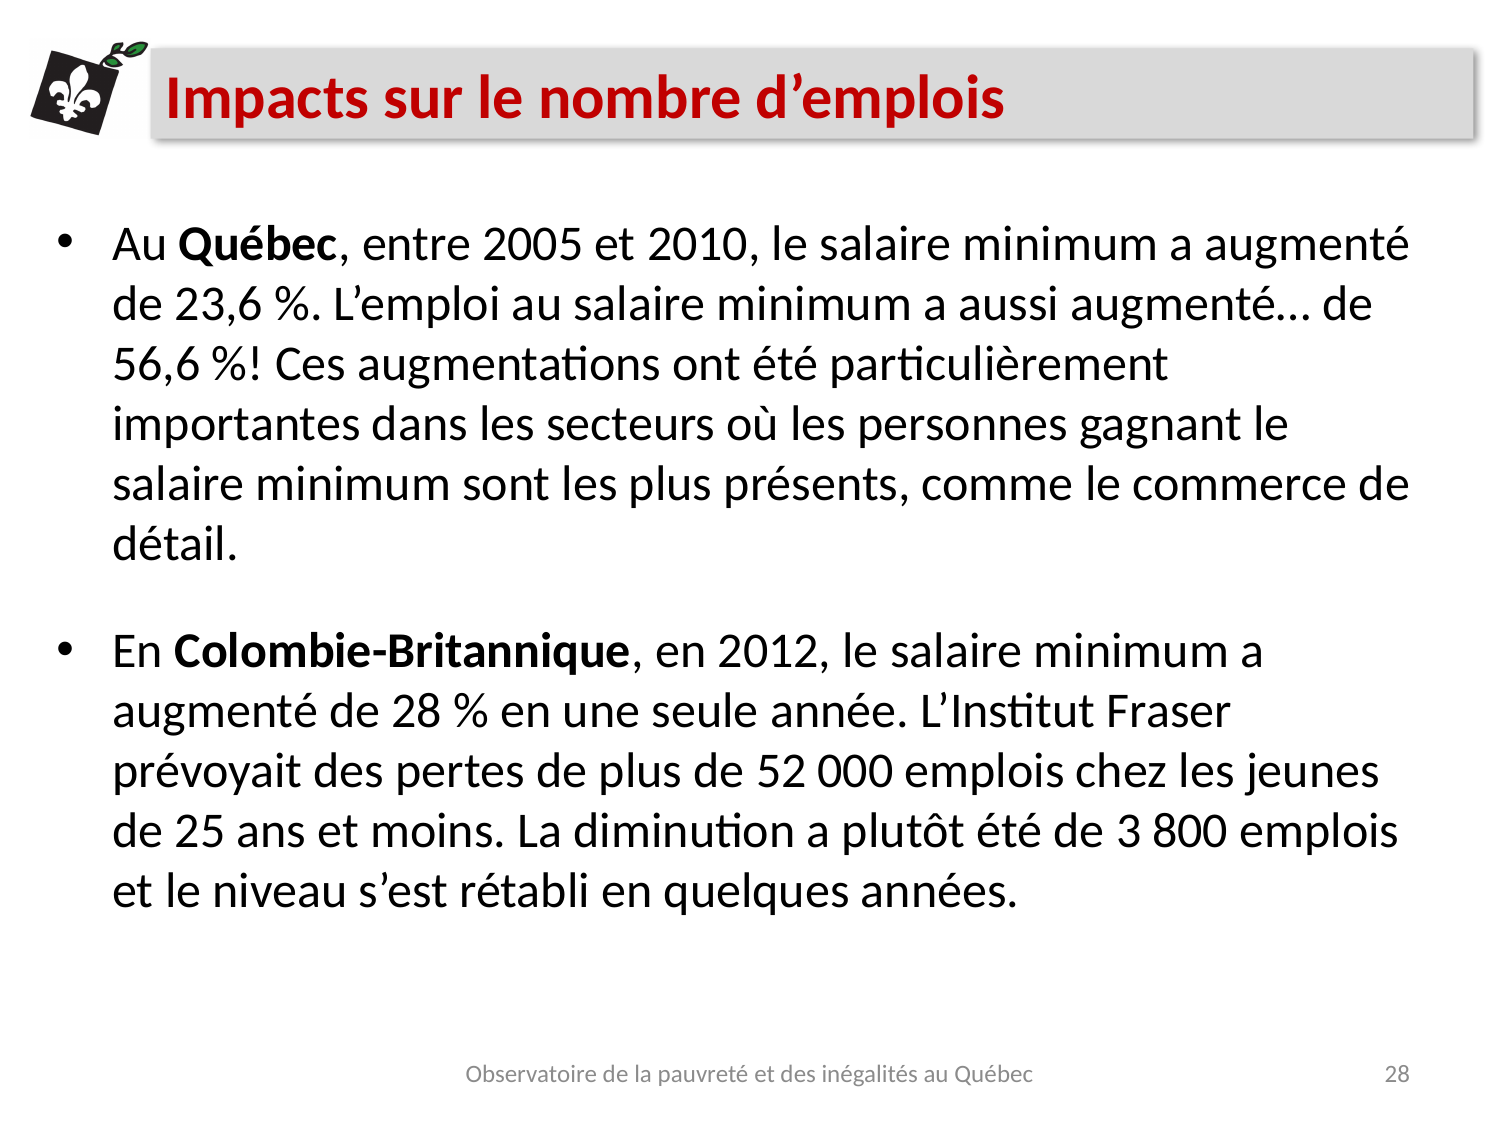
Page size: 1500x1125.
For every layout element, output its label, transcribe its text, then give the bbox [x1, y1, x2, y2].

title Impacts sur le nombre d’emplois [155, 48, 1474, 139]
picture [28, 38, 151, 139]
list Au Québec, entre 2005 et 2010, le salaire minimum a augmenté de 23,6 %. L’emploi au salaire minimum a aussi augmenté… de 56,6 %! Ces augmentations ont été particulièrement importantes dans les secteurs où les personnes gagnant le salaire minimum sont les plus présents, comme le commerce de détail. En Colombie-Britannique, en 2012, le salaire minimum a augmenté de 28 % en une seule année. L’Institut Fraser prévoyait des pertes de plus de 52 000 emplois chez les jeunes de 25 ans et moins. La diminution a plutôt été de 3 800 emplois et le niveau s’est rétabli en quelques années. [41, 202, 1436, 1042]
footer Observatoire de la pauvreté et des inégalités au Québec [0, 1042, 1500, 1103]
